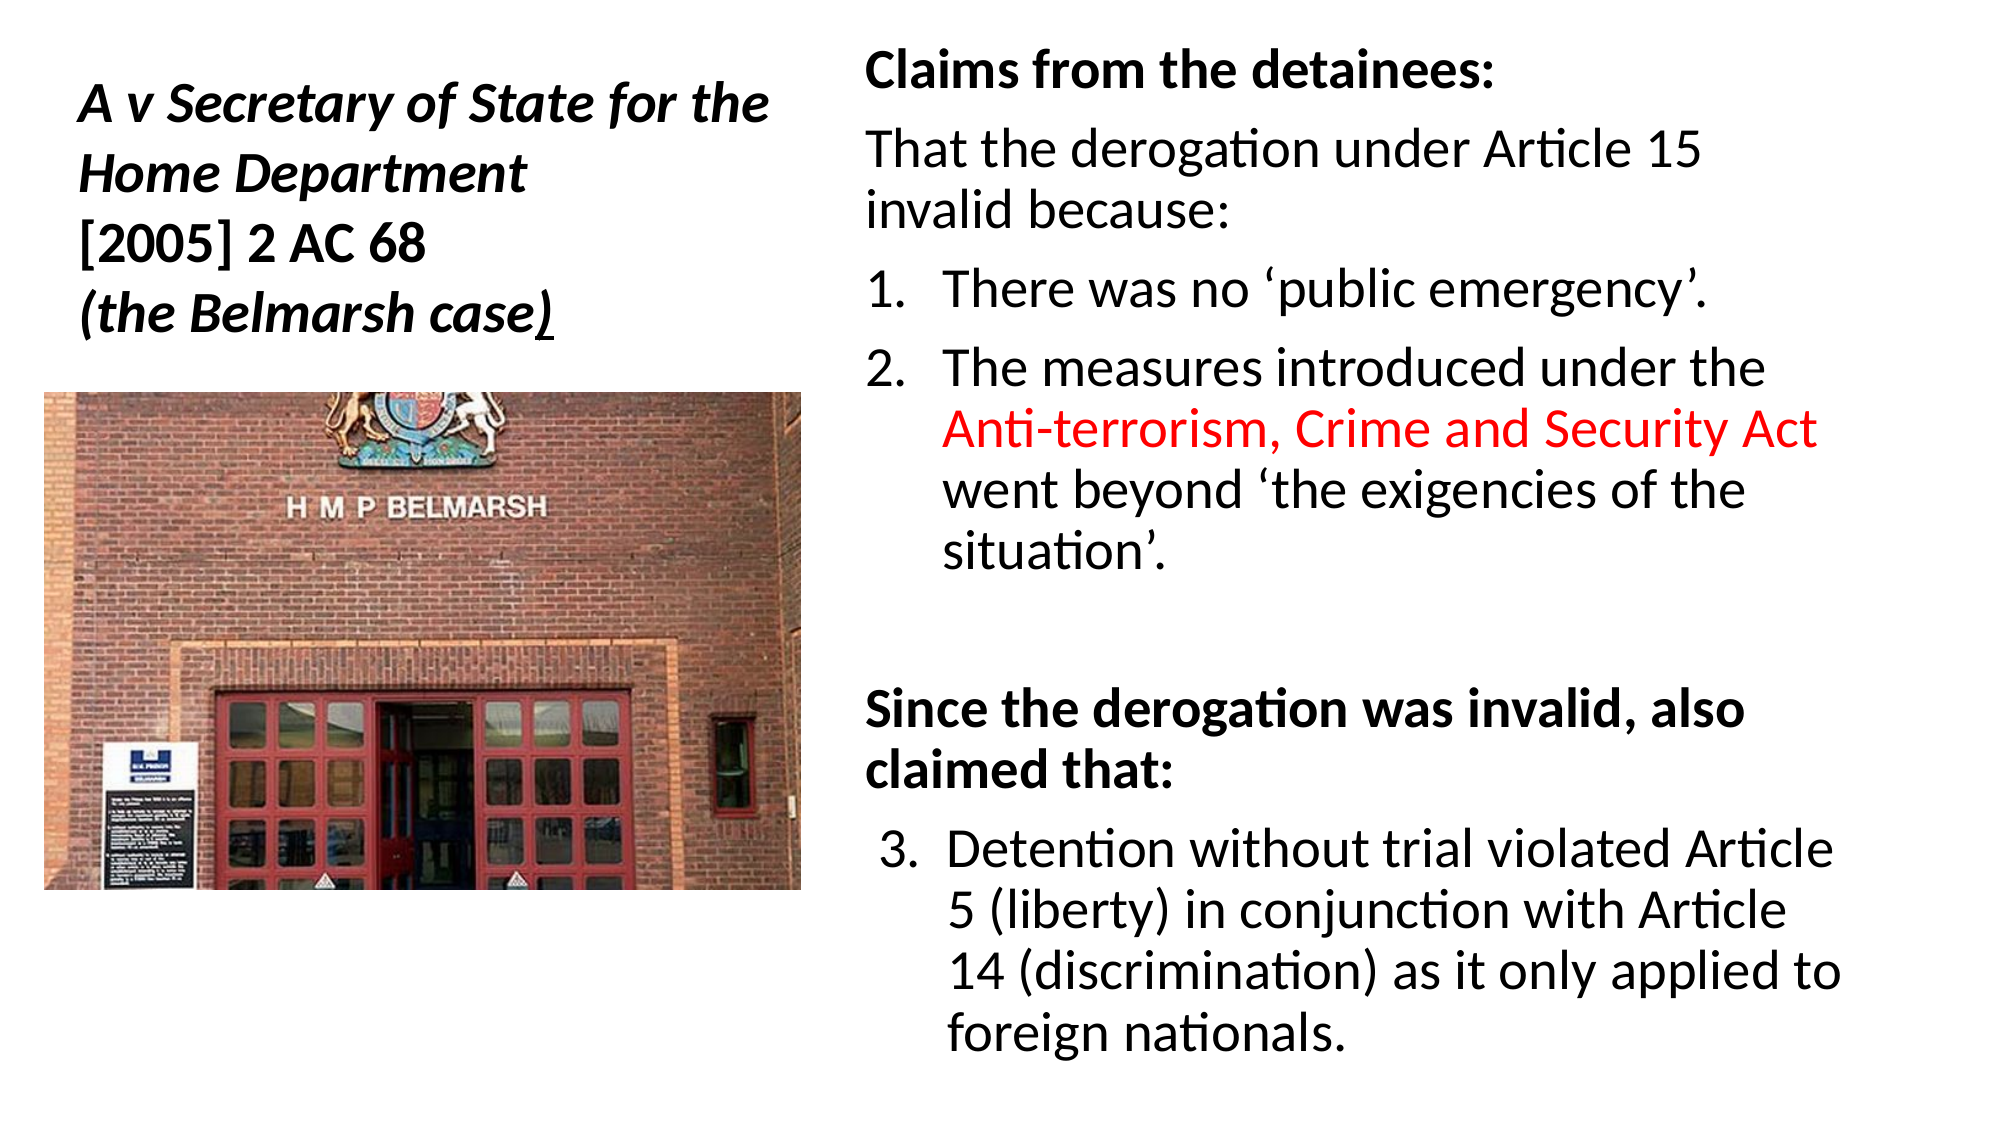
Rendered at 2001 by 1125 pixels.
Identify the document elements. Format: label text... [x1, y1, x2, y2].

picture [44, 392, 801, 890]
text_box A v Secretary of State for the Home Department [2005] 2 AC 68 (the Belmarsh case) [63, 56, 801, 392]
list Claims from the detainees: That the derogation under Article 15 invalid because: There was no ‘public emergency’. The measures introduced under the Anti-terrorism, Crime and Security Act went beyond ‘the exigencies of the situation’. Since the derogation was invalid, also claimed that: 3. Detention without trial violated Article 5 (liberty) in conjunction with Article 14 (discrimination) as it only applied to foreign nationals. [850, 31, 1863, 1078]
